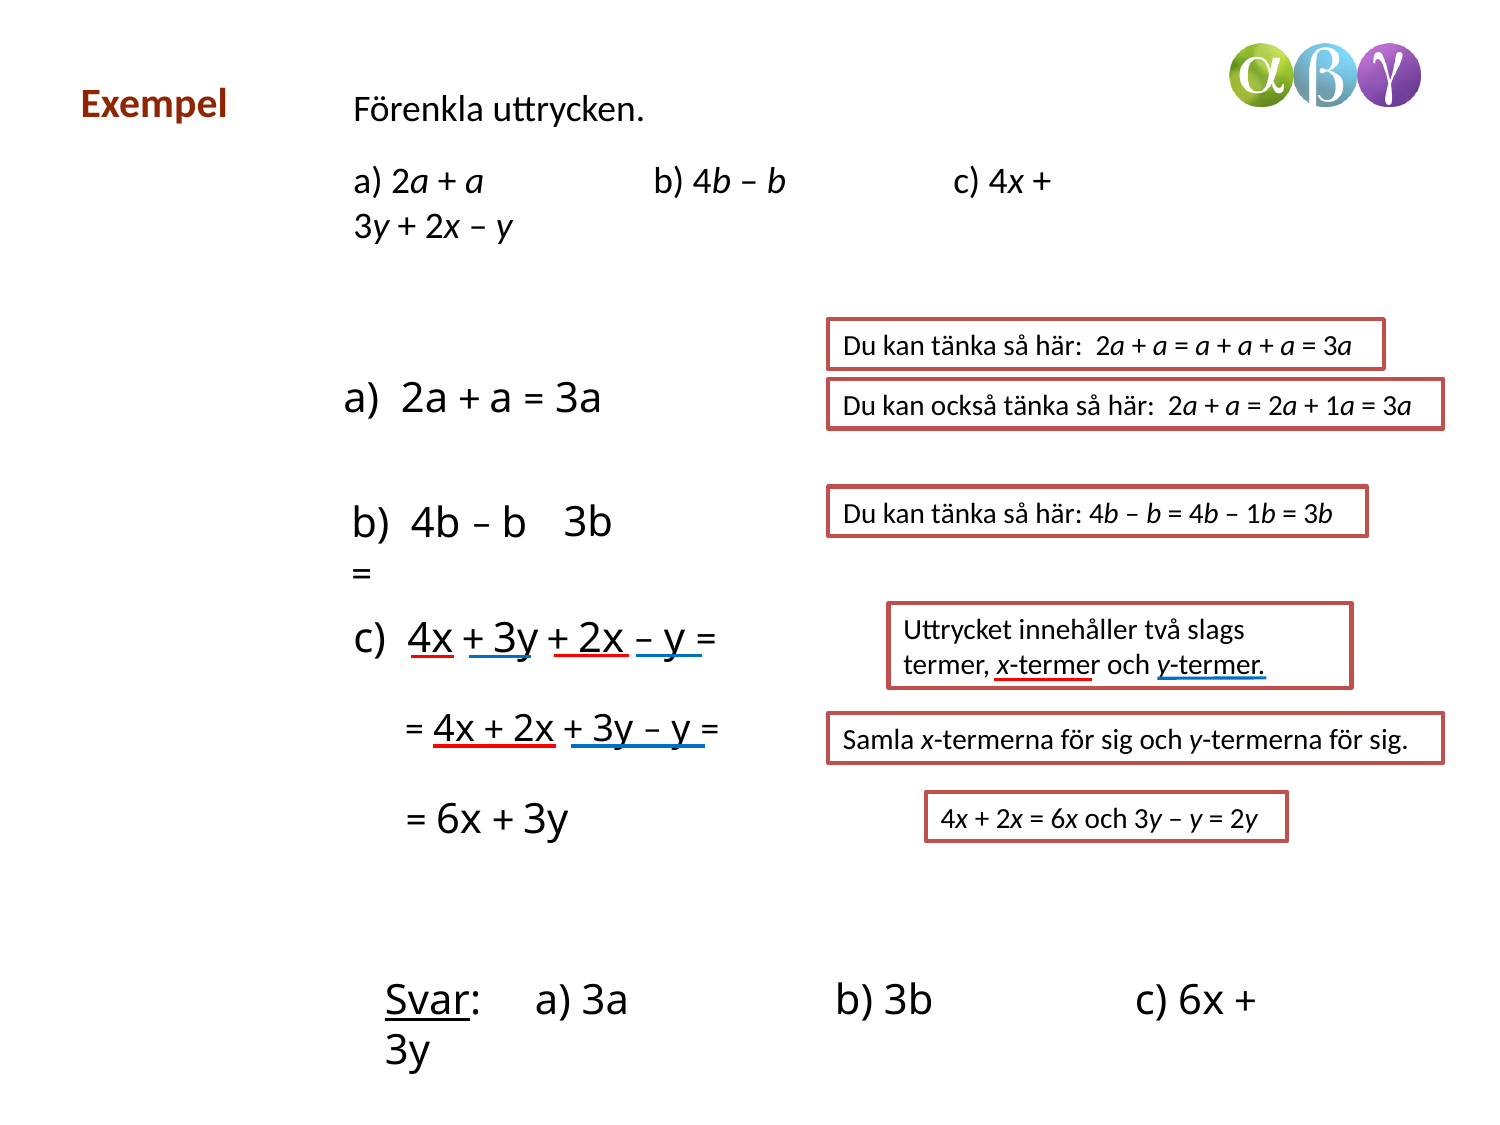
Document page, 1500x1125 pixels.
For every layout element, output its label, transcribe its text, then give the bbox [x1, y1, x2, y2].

text_box Du kan också tänka så här: 2a + a = 2a + 1a = 3a [826, 377, 1445, 431]
text_box Samla x-termerna för sig och y-termerna för sig. [826, 711, 1445, 765]
text_box Förenkla uttrycken. [338, 76, 1015, 136]
text_box Du kan tänka så här: 2a + a = a + a + a = 3a [826, 317, 1386, 371]
text_box Du kan tänka så här: 4b – b = 4b – 1b = 3b [826, 484, 1369, 538]
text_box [888, 602, 1352, 706]
text_box 3a [540, 363, 770, 428]
text_box Svar: a) 3a b) 3b c) 6x + 3y [370, 965, 1326, 1081]
text_box 4x + 2x = 6x och 3y – y = 2y [924, 790, 1289, 843]
text_box a) 2a + a = [328, 363, 580, 429]
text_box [389, 696, 751, 758]
text_box a) 2a + a b) 4b – b c) 4x + 3y + 2x – y [338, 149, 1101, 254]
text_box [410, 649, 883, 658]
text_box Exempel [65, 68, 243, 134]
text_box 3b [548, 487, 669, 553]
text_box c) 4x + 3y + 2x – y = [338, 603, 751, 668]
text_box b) 4b – b = [336, 488, 571, 603]
picture [1229, 43, 1421, 107]
text_box = 6x + 3y [391, 784, 625, 849]
